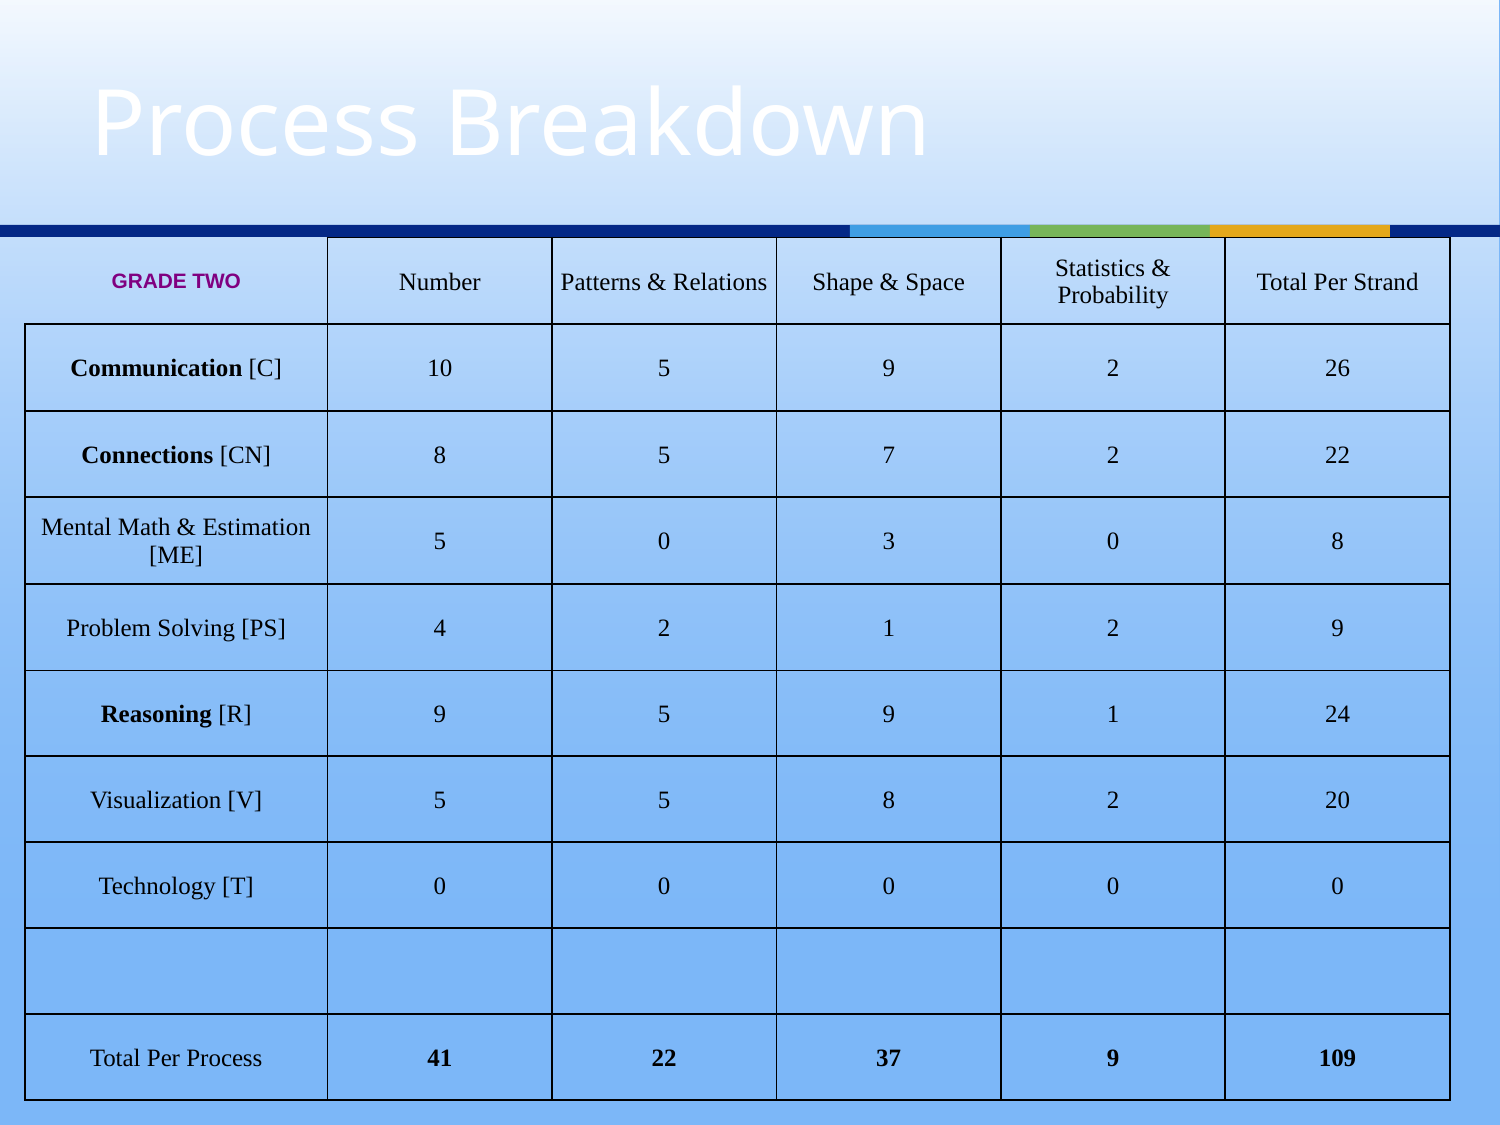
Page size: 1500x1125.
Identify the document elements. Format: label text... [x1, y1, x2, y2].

table_cell 10 [328, 325, 551, 410]
table_cell 9 [328, 671, 551, 755]
table_cell 2 [1002, 412, 1224, 496]
table_header Patterns & Relations [553, 238, 776, 323]
table_cell Visualization [V] [26, 757, 327, 841]
table_cell 37 [777, 1015, 1000, 1099]
table_cell 1 [777, 585, 1000, 670]
table_cell [1002, 929, 1224, 1013]
table_cell 9 [1226, 585, 1449, 670]
table_cell 5 [328, 757, 551, 841]
table_cell Reasoning [R] [26, 671, 327, 755]
table_cell 0 [328, 843, 551, 927]
table_cell [1226, 929, 1449, 1013]
table_cell [26, 929, 327, 1013]
table_header Number [328, 238, 551, 323]
table_cell Connections [CN] [26, 412, 327, 496]
table_cell 22 [1226, 412, 1449, 496]
table_cell 0 [1226, 843, 1449, 927]
table_cell 8 [328, 412, 551, 496]
table_header Total Per Strand [1226, 238, 1449, 323]
table_cell 2 [553, 585, 776, 670]
table_cell 9 [777, 671, 1000, 755]
table_cell 9 [777, 325, 1000, 410]
table_cell 8 [777, 757, 1000, 841]
table_cell 8 [1226, 498, 1449, 583]
table_cell 0 [553, 843, 776, 927]
table_cell Mental Math & Estimation [ME] [26, 498, 327, 583]
table_cell 26 [1226, 325, 1449, 410]
title Process Breakdown [75, 24, 1425, 213]
table_header GRADE TWO [25, 238, 327, 323]
table_cell 109 [1226, 1015, 1449, 1099]
table_cell 2 [1002, 585, 1224, 670]
table_cell Technology [T] [26, 843, 327, 927]
table_cell 9 [1002, 1015, 1224, 1099]
table_cell Problem Solving [PS] [26, 585, 327, 670]
table_cell 24 [1226, 671, 1449, 755]
table_cell 5 [553, 325, 776, 410]
table_cell 1 [1002, 671, 1224, 755]
table_cell 20 [1226, 757, 1449, 841]
table_header Statistics & Probability [1002, 238, 1224, 323]
table_cell [777, 929, 1000, 1013]
table_cell 2 [1002, 325, 1224, 410]
table_cell 0 [777, 843, 1000, 927]
table_cell 2 [1002, 757, 1224, 841]
table_cell 5 [328, 498, 551, 583]
table_cell 0 [1002, 843, 1224, 927]
table_cell 41 [328, 1015, 551, 1099]
table_cell 0 [1002, 498, 1224, 583]
table_cell [328, 929, 551, 1013]
table_cell 5 [553, 671, 776, 755]
table_cell Communication [C] [26, 325, 327, 410]
table_cell 3 [777, 498, 1000, 583]
table_cell Total Per Process [26, 1015, 327, 1099]
table_cell 4 [328, 585, 551, 670]
table_header Shape & Space [777, 238, 1000, 323]
table_cell 5 [553, 757, 776, 841]
table_cell 22 [553, 1015, 776, 1099]
table_cell 7 [777, 412, 1000, 496]
table_cell 5 [553, 412, 776, 496]
table_cell [553, 929, 776, 1013]
table_cell 0 [553, 498, 776, 583]
